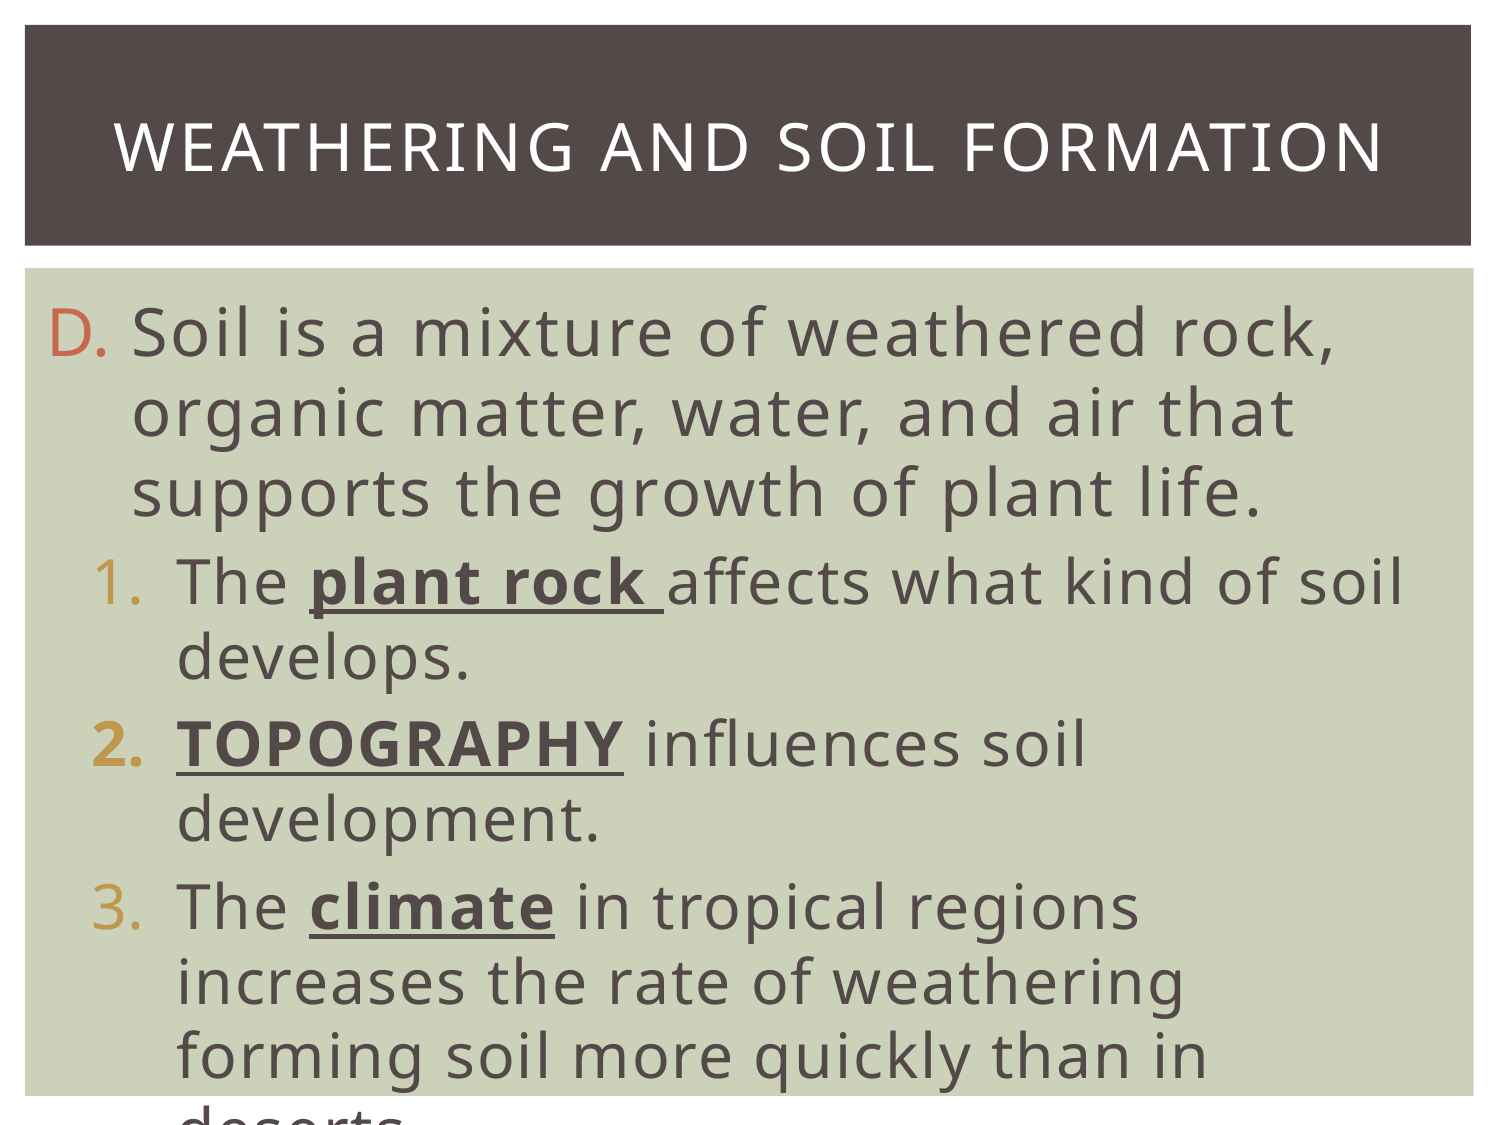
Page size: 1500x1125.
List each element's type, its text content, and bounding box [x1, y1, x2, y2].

list Soil is a mixture of weathered rock, organic matter, water, and air that supports the growth of plant life. The plant rock affects what kind of soil develops. TOPOGRAPHY influences soil development. The climate in tropical regions increases the rate of weathering forming soil more quickly than in deserts. [31, 281, 1469, 1066]
title Weathering and Soil Formation [62, 58, 1438, 232]
